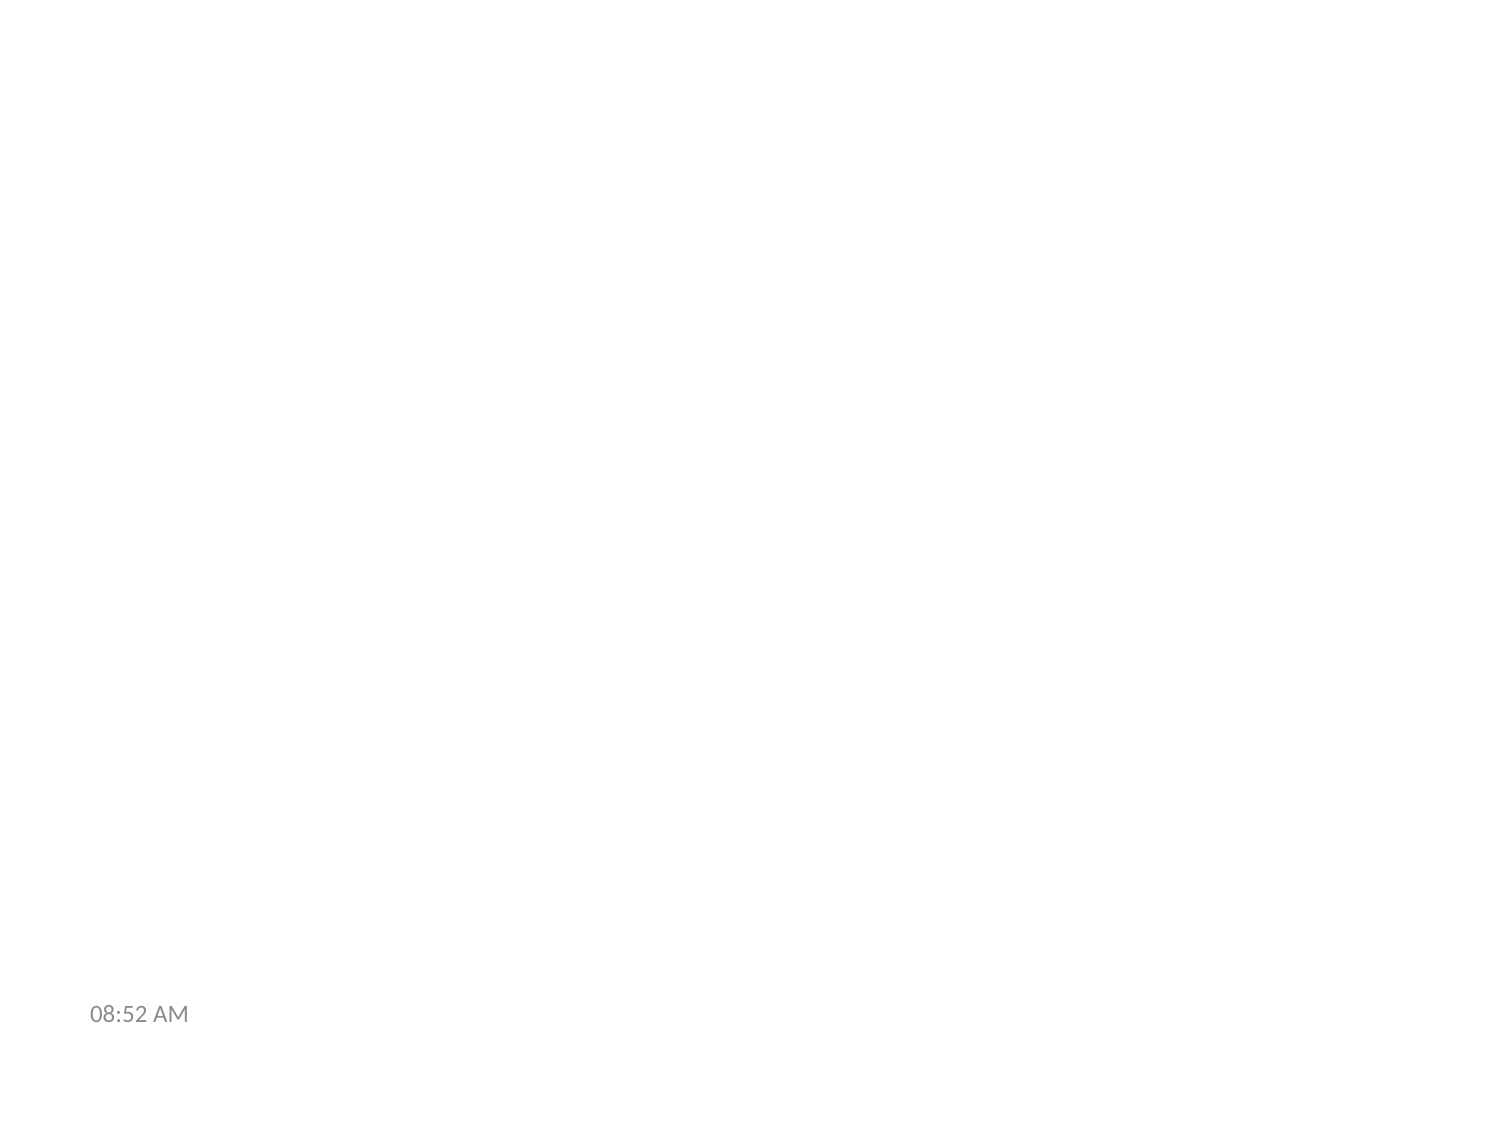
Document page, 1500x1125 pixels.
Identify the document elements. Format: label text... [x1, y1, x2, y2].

text_box 3:35 PM [75, 982, 425, 1043]
